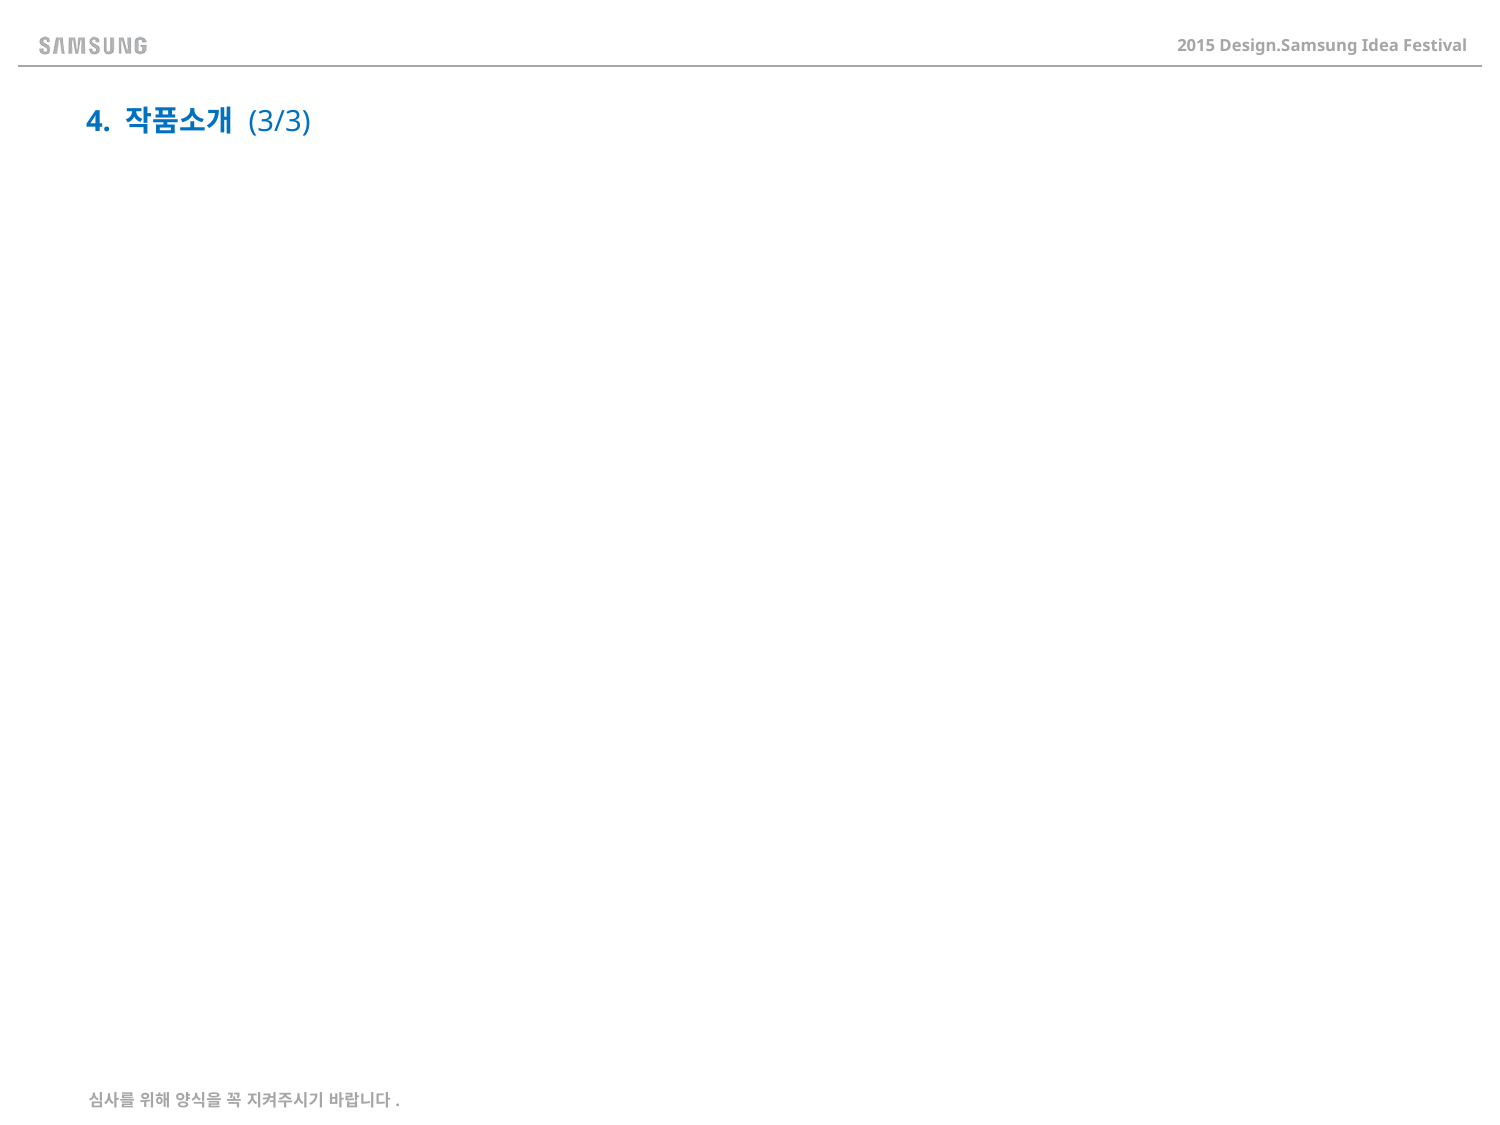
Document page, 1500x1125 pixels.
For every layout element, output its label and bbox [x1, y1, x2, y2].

picture [36, 34, 148, 56]
